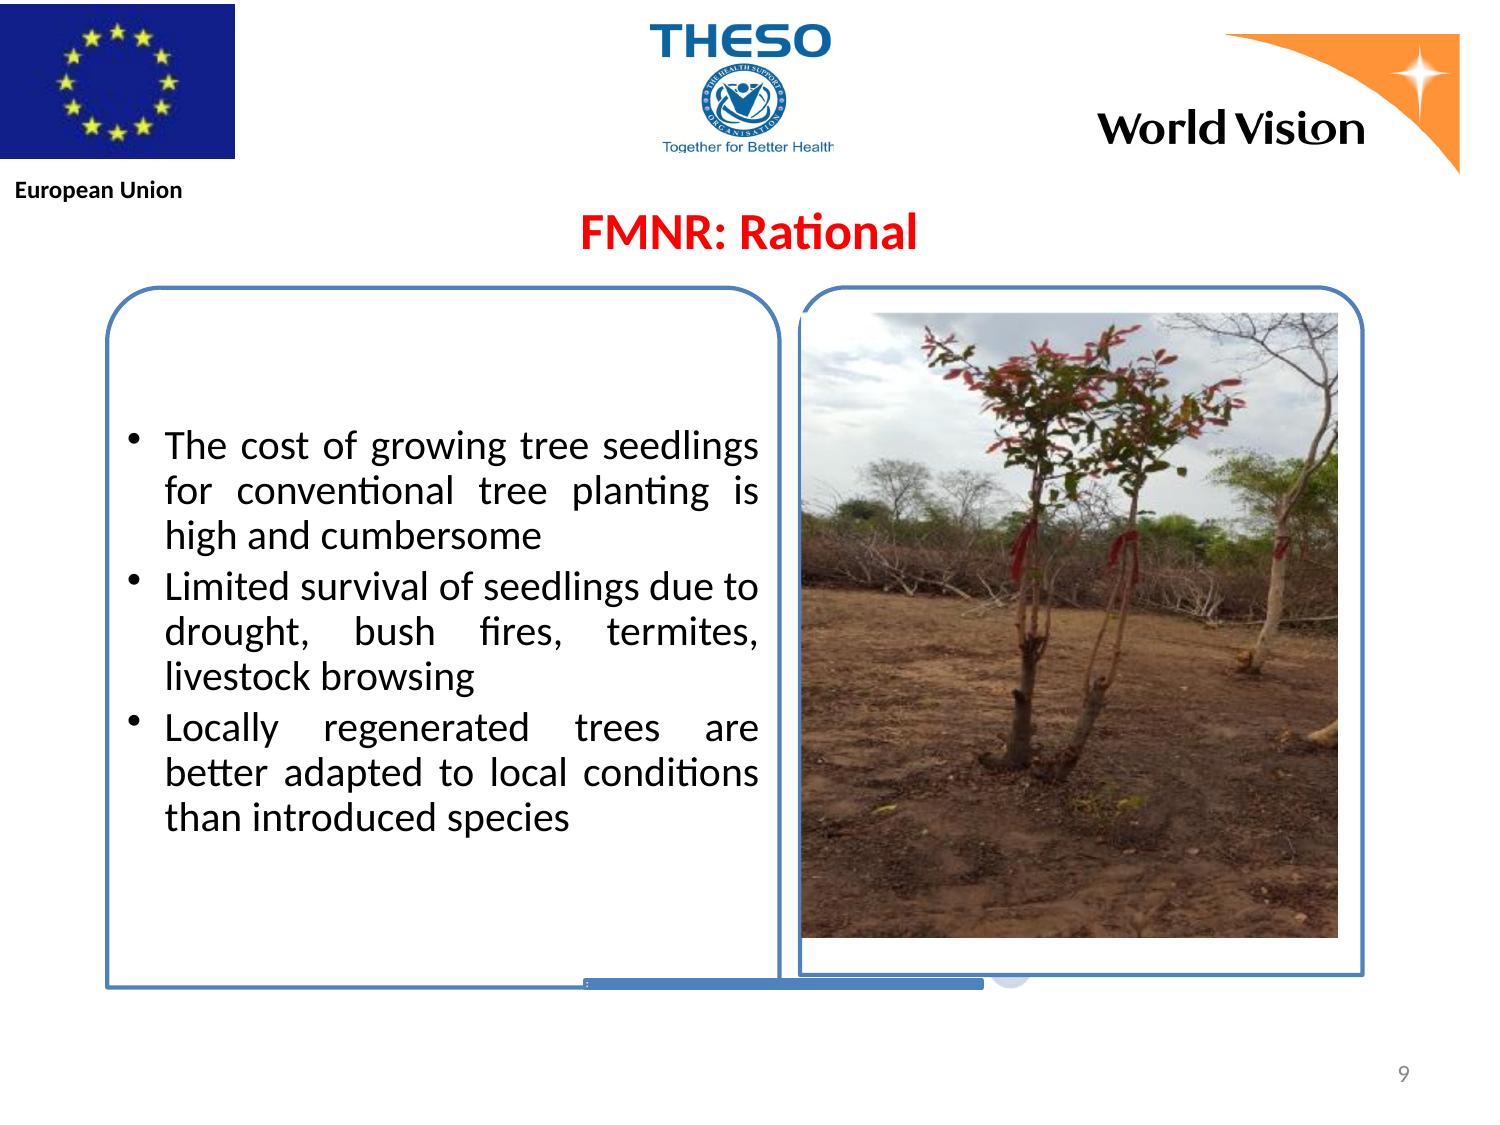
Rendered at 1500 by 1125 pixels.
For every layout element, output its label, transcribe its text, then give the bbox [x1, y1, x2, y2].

text_box European Union [0, 168, 217, 211]
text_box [106, 287, 1470, 988]
picture [755, 355, 1382, 894]
title FMNR: Rational [332, 166, 1152, 285]
picture [0, 4, 235, 160]
slide_number 9 [1074, 1042, 1425, 1103]
picture [649, 24, 834, 153]
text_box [1053, 34, 1460, 203]
